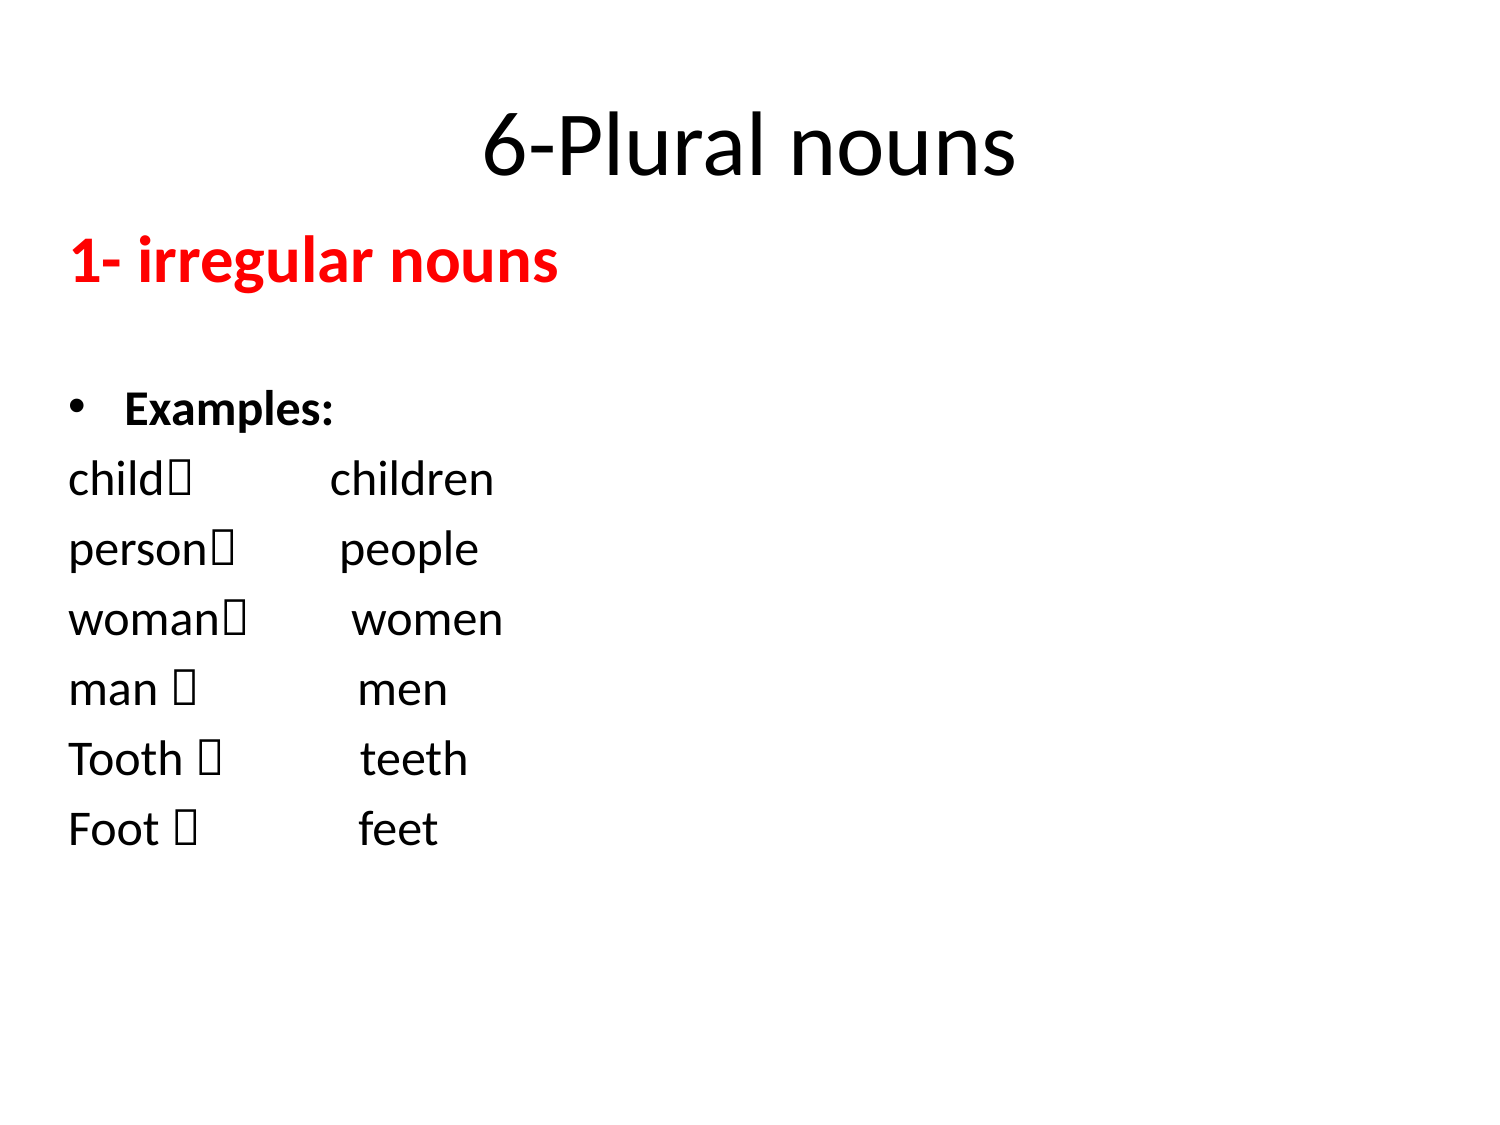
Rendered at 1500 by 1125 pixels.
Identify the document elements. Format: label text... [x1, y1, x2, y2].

list 1- irregular nouns Examples: child children person people woman women man  men Tooth  teeth Foot  feet [53, 208, 1424, 1059]
title 6-Plural nouns [75, 45, 1425, 233]
